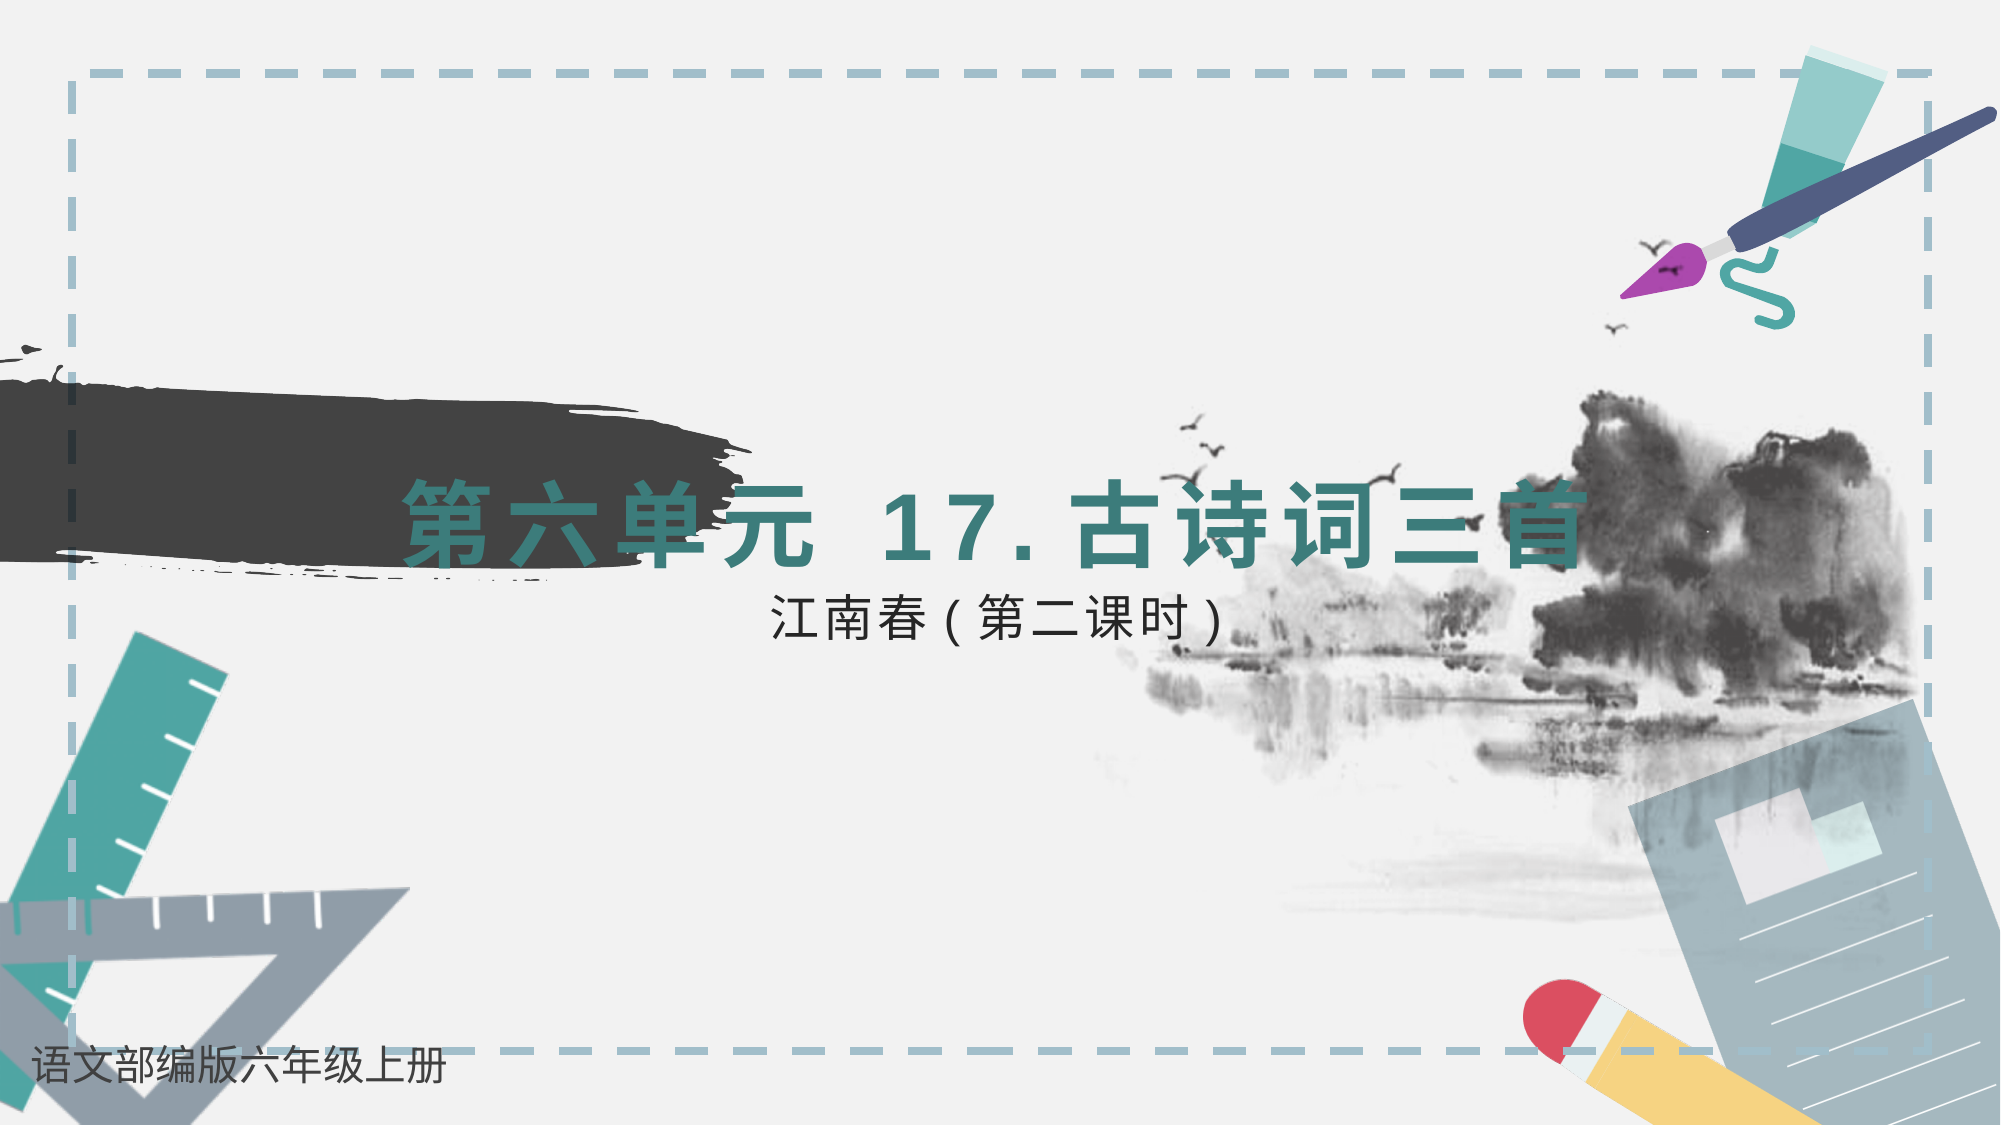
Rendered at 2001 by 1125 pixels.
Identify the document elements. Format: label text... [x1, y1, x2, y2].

text_box 江南春(第二课时) [375, 586, 1093, 783]
picture [1093, 235, 2001, 1125]
picture [0, 611, 410, 1125]
picture [0, 335, 752, 582]
text_box 语文部编版六年级上册 [15, 1031, 616, 1097]
text_box 第六单元 17.古诗词三首 [752, 351, 1093, 580]
